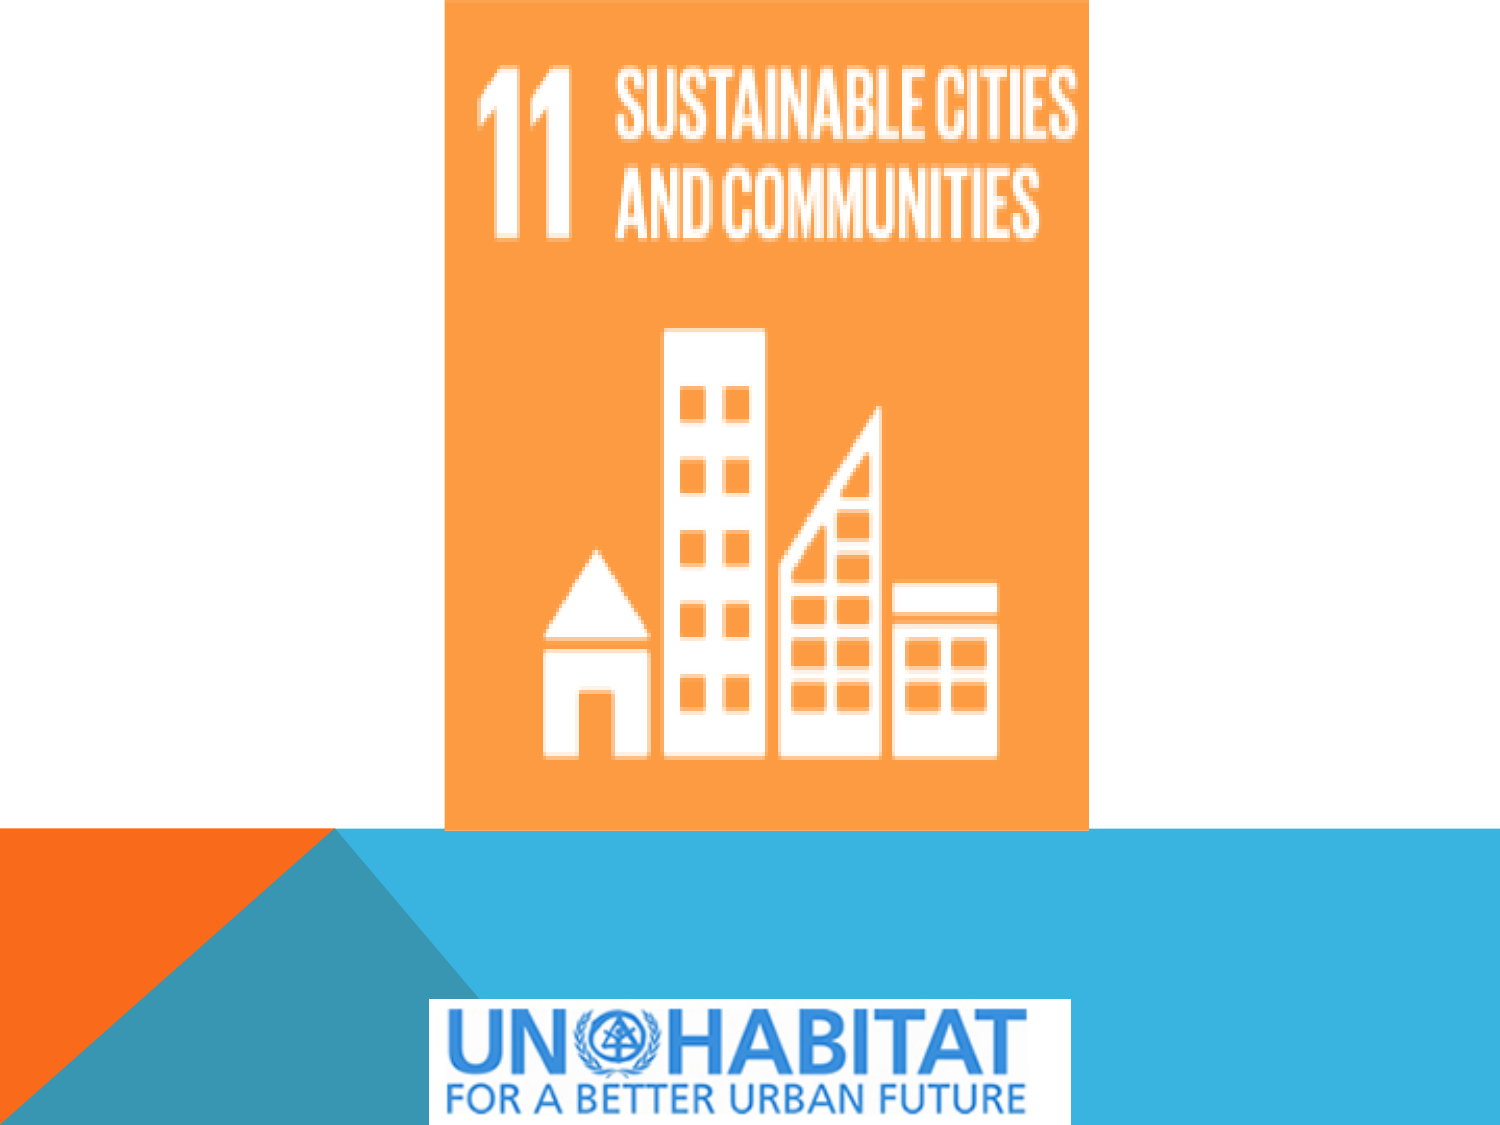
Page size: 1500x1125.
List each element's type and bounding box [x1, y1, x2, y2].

list [444, 0, 1090, 832]
picture [428, 999, 1071, 1125]
